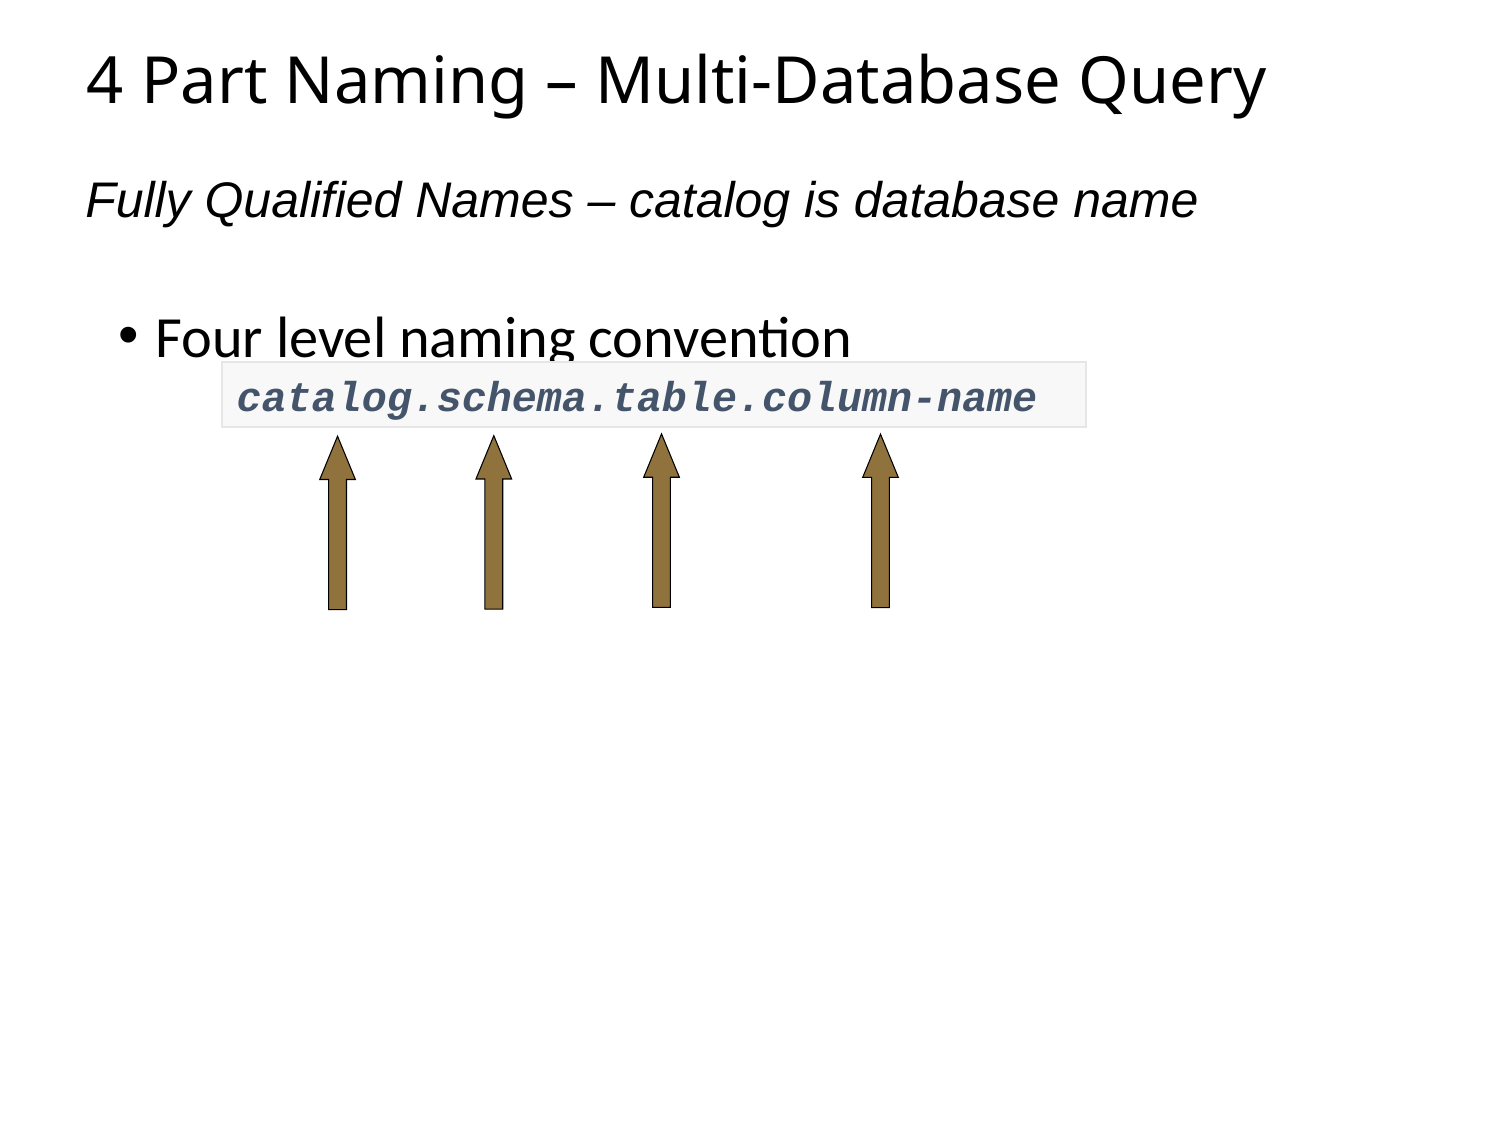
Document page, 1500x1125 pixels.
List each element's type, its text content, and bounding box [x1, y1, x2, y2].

list Four level naming convention [103, 299, 1397, 1014]
text_box [475, 435, 512, 610]
text_box [643, 433, 680, 608]
text_box [862, 434, 899, 608]
text_box Fully Qualified Names – catalog is database name [70, 159, 1342, 235]
text_box [319, 436, 356, 610]
title 4 Part Naming – Multi-Database Query [71, 39, 1485, 126]
text_box catalog.schema.table.column-name [221, 362, 1087, 427]
